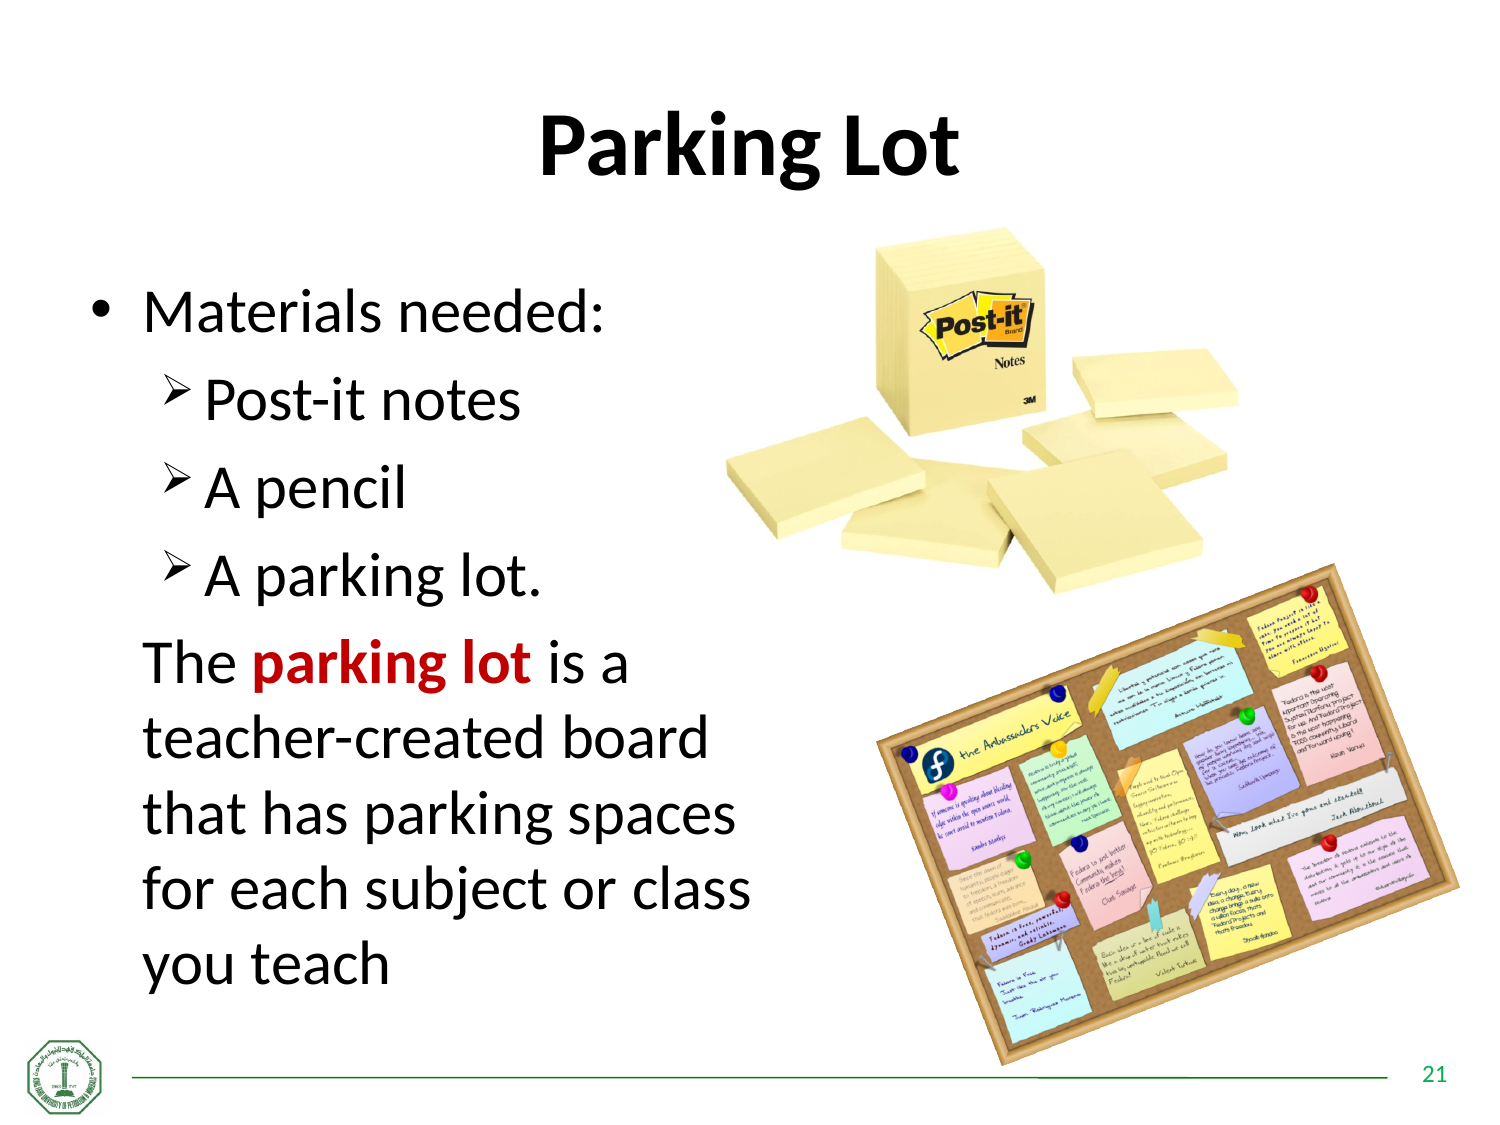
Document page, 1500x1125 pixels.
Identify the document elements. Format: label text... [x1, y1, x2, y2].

title Parking Lot [75, 45, 1425, 233]
picture [712, 212, 1460, 1066]
picture [25, 1038, 110, 1117]
slide_number 21 [1387, 1042, 1463, 1103]
list Materials needed: Post-it notes A pencil A parking lot. The parking lot is a teacher-created board that has parking spaces for each subject or class you teach [75, 262, 800, 1005]
